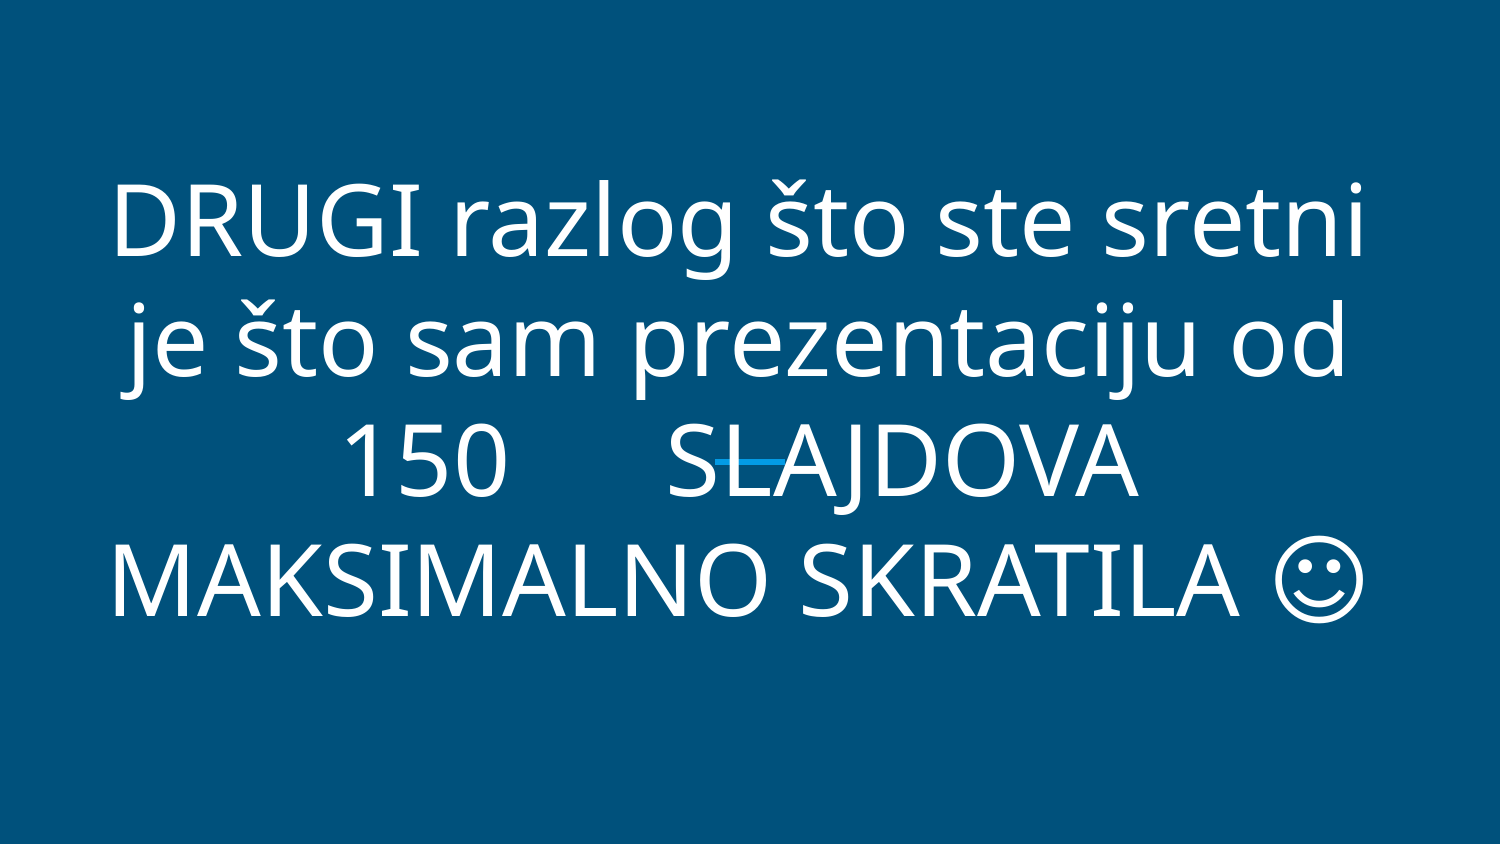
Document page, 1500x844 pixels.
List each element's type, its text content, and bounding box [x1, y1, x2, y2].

picture [134, 303, 143, 313]
picture [788, 323, 827, 375]
picture [855, 202, 904, 256]
picture [158, 322, 203, 376]
picture [837, 322, 882, 376]
picture [1097, 303, 1106, 313]
picture [1234, 322, 1283, 376]
picture [394, 185, 418, 255]
picture [253, 185, 306, 256]
picture [1025, 202, 1070, 256]
picture [402, 425, 446, 496]
picture [1098, 323, 1106, 375]
picture [1020, 425, 1078, 495]
picture [1123, 303, 1132, 313]
picture [773, 180, 805, 195]
picture [458, 202, 488, 255]
picture [1352, 203, 1360, 255]
picture [1351, 183, 1360, 193]
picture [1195, 202, 1240, 256]
picture [240, 322, 277, 376]
picture [623, 202, 672, 256]
picture [851, 425, 860, 502]
picture [897, 322, 941, 375]
picture [118, 185, 174, 255]
picture [323, 184, 381, 256]
picture [517, 322, 593, 375]
picture [191, 185, 240, 255]
picture [600, 181, 608, 255]
picture [1295, 301, 1341, 376]
picture [771, 202, 808, 256]
picture [457, 322, 499, 376]
picture [735, 322, 780, 376]
picture [548, 203, 587, 255]
picture [1158, 202, 1188, 255]
picture [1047, 322, 1084, 376]
picture [949, 424, 1013, 496]
picture [985, 191, 1016, 256]
picture [1076, 425, 1137, 495]
picture [730, 425, 769, 495]
picture [1107, 202, 1144, 256]
picture [493, 202, 535, 256]
picture [324, 322, 373, 376]
picture [671, 424, 715, 496]
picture [458, 424, 505, 496]
picture [637, 322, 683, 399]
picture [1110, 323, 1132, 399]
picture [879, 425, 935, 495]
picture [941, 202, 978, 256]
picture [990, 322, 1032, 376]
picture [774, 425, 835, 495]
picture [815, 191, 846, 256]
picture [1148, 323, 1193, 376]
picture [411, 322, 448, 376]
picture [698, 322, 728, 375]
picture [242, 300, 274, 315]
picture [284, 311, 315, 376]
picture [683, 202, 729, 279]
picture [951, 311, 982, 376]
picture [1247, 191, 1278, 256]
picture [349, 425, 373, 495]
picture [1290, 202, 1334, 255]
picture [121, 323, 143, 399]
title DRUGI razlog što ste sretni je što sam prezentaciju od 150 SLAJDOVA MAKSIMALNO SKRATILA ☺ [65, 502, 1414, 652]
